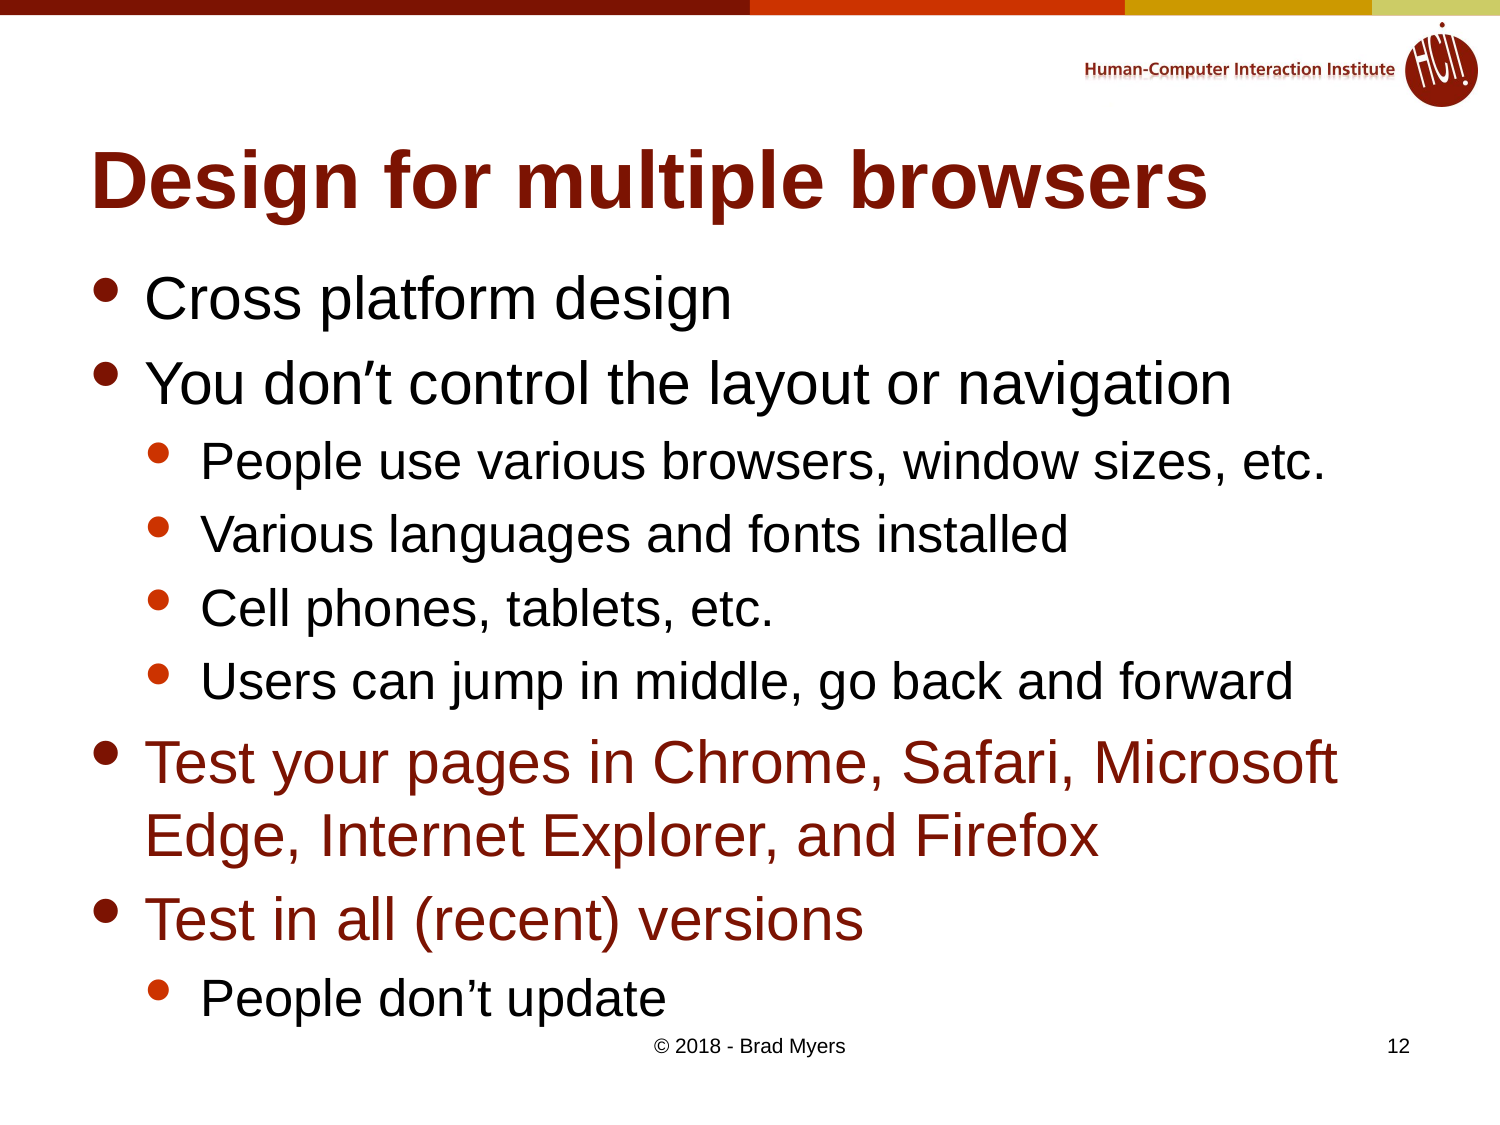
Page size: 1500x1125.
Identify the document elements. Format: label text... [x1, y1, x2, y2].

footer © 2018 - Brad Myers [512, 1024, 988, 1101]
picture [1313, 22, 1478, 107]
title Design for multiple browsers [74, 19, 1313, 233]
list Cross platform design You don’t control the layout or navigation People use various browsers, window sizes, etc. Various languages and fonts installed Cell phones, tablets, etc. Users can jump in middle, go back and forward Test your pages in Chrome, Safari, Microsoft Edge, Internet Explorer, and Firefox Test in all (recent) versions People don’t update [74, 251, 1426, 1038]
slide_number 12 [1074, 1038, 1426, 1101]
